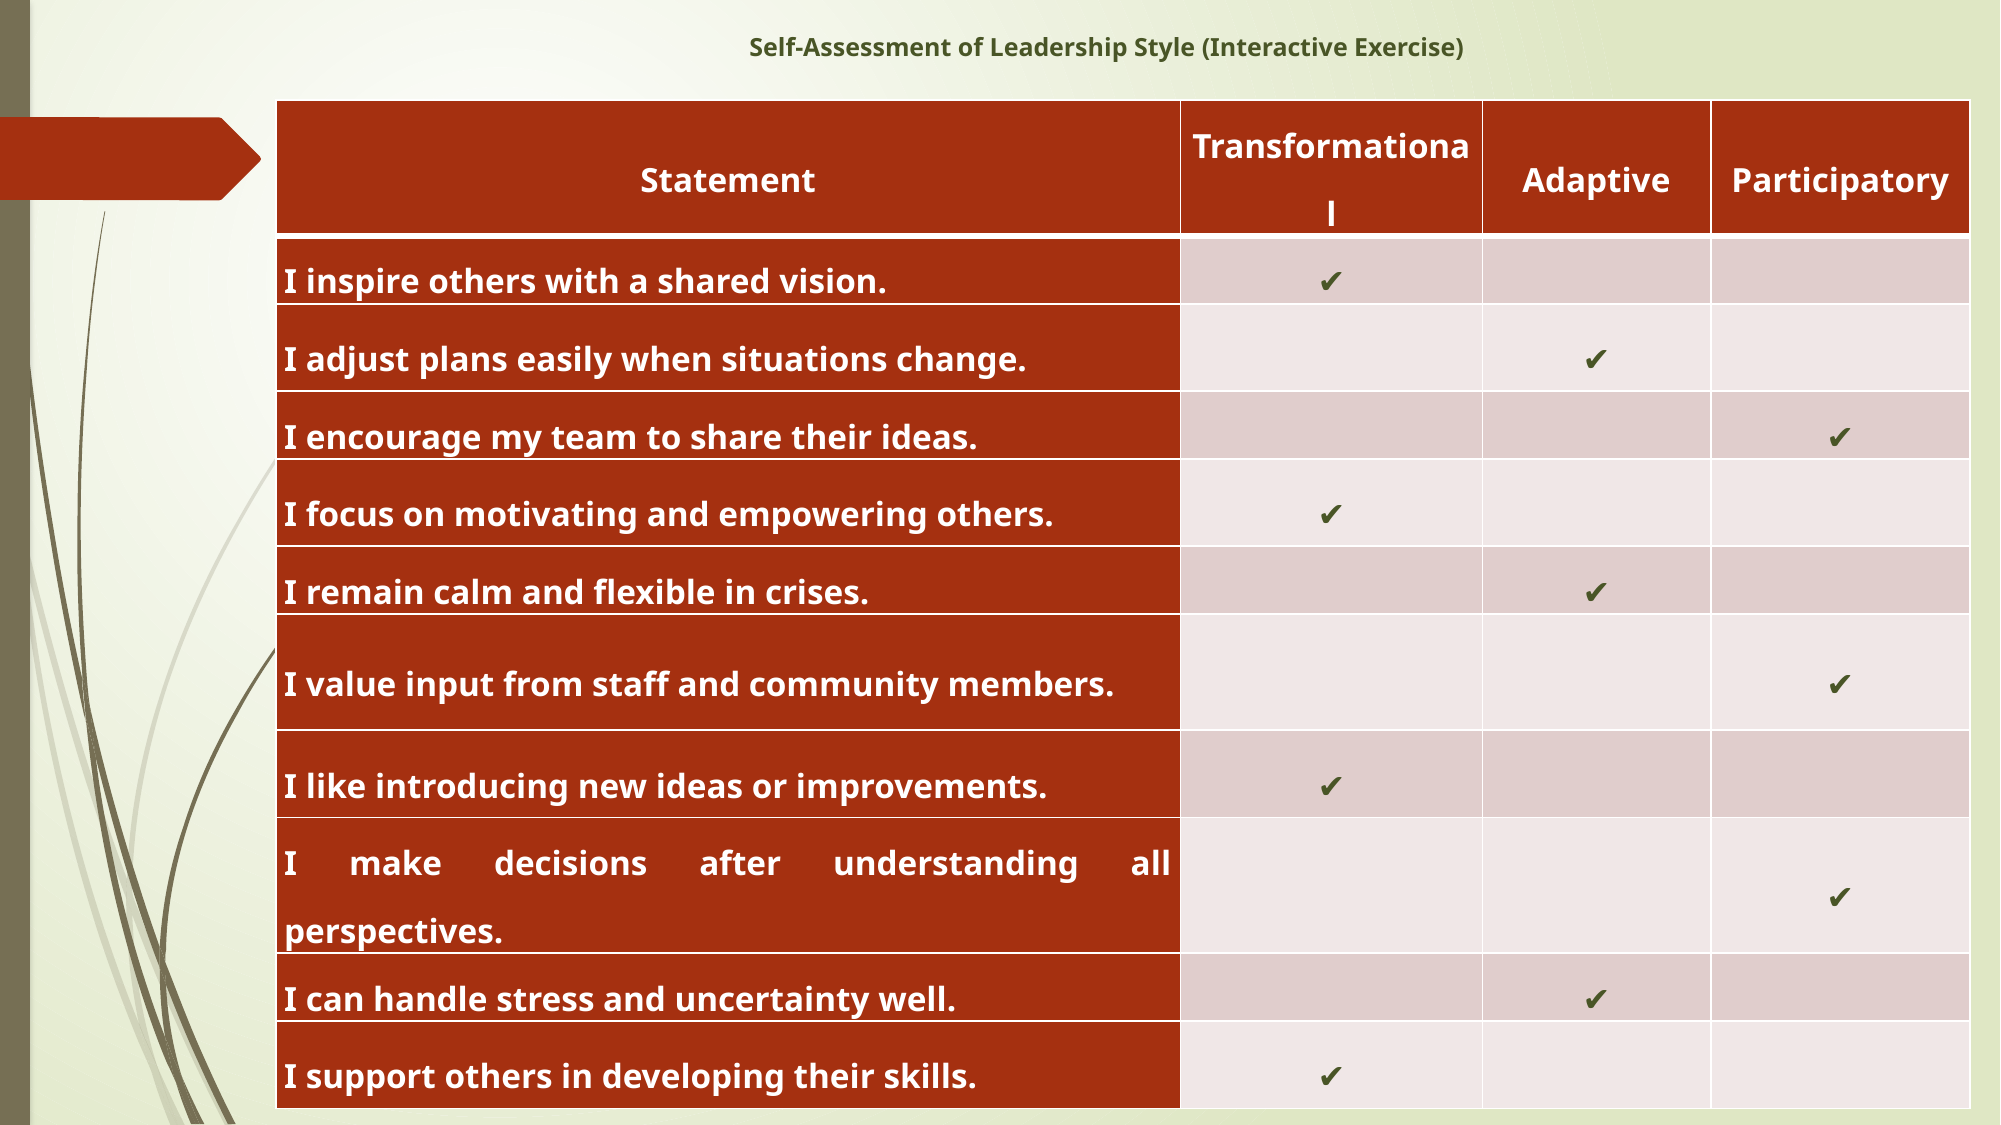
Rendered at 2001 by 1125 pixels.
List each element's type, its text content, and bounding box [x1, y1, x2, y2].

table_cell [1181, 615, 1482, 729]
table_cell [1712, 305, 1969, 390]
table_cell ✔ [1181, 1022, 1482, 1108]
table_cell ✔ [1181, 239, 1482, 303]
table_cell ✔ [1483, 954, 1710, 1020]
table_cell I make decisions after understanding all perspectives. [277, 818, 1180, 952]
table_cell I can handle stress and uncertainty well. [277, 954, 1180, 1020]
table_header Statement [277, 101, 1180, 233]
table_cell [1181, 305, 1482, 390]
table_cell [1712, 954, 1969, 1020]
table_cell [1181, 547, 1482, 613]
table_cell I inspire others with a shared vision. [277, 239, 1180, 303]
table_cell I focus on motivating and empowering others. [277, 460, 1180, 545]
table_cell [1712, 1022, 1969, 1108]
table_cell [1181, 954, 1482, 1020]
table_cell I value input from staff and community members. [277, 615, 1180, 729]
table_cell [1712, 731, 1969, 817]
table_cell [1712, 547, 1969, 613]
table_cell ✔ [1181, 460, 1482, 545]
table_cell I remain calm and flexible in crises. [277, 547, 1180, 613]
table_header Transformational [1181, 101, 1482, 233]
table_cell ✔ [1712, 392, 1969, 458]
table_cell I like introducing new ideas or improvements. [277, 731, 1180, 817]
table_cell [1483, 460, 1710, 545]
table_cell [1712, 460, 1969, 545]
table_cell ✔ [1712, 818, 1969, 952]
table_cell [1181, 392, 1482, 458]
table_cell [1483, 1022, 1710, 1108]
table_cell I adjust plans easily when situations change. [277, 305, 1180, 390]
table_header Participatory [1712, 101, 1969, 233]
table_cell [1483, 731, 1710, 817]
table_cell ✔ [1712, 615, 1969, 729]
table_cell [1712, 239, 1969, 303]
table_cell ✔ [1483, 547, 1710, 613]
table_cell ✔ [1483, 305, 1710, 390]
table_cell I encourage my team to share their ideas. [277, 392, 1180, 458]
title Self-Assessment of Leadership Style (Interactive Exercise) [352, 23, 1863, 99]
table_cell [1181, 818, 1482, 952]
table_cell [1483, 818, 1710, 952]
table_header Adaptive [1483, 101, 1710, 233]
table_cell [1483, 239, 1710, 303]
table_cell [1483, 615, 1710, 729]
table_cell I support others in developing their skills. [277, 1022, 1180, 1108]
table_cell ✔ [1181, 731, 1482, 817]
table_cell [1483, 392, 1710, 458]
